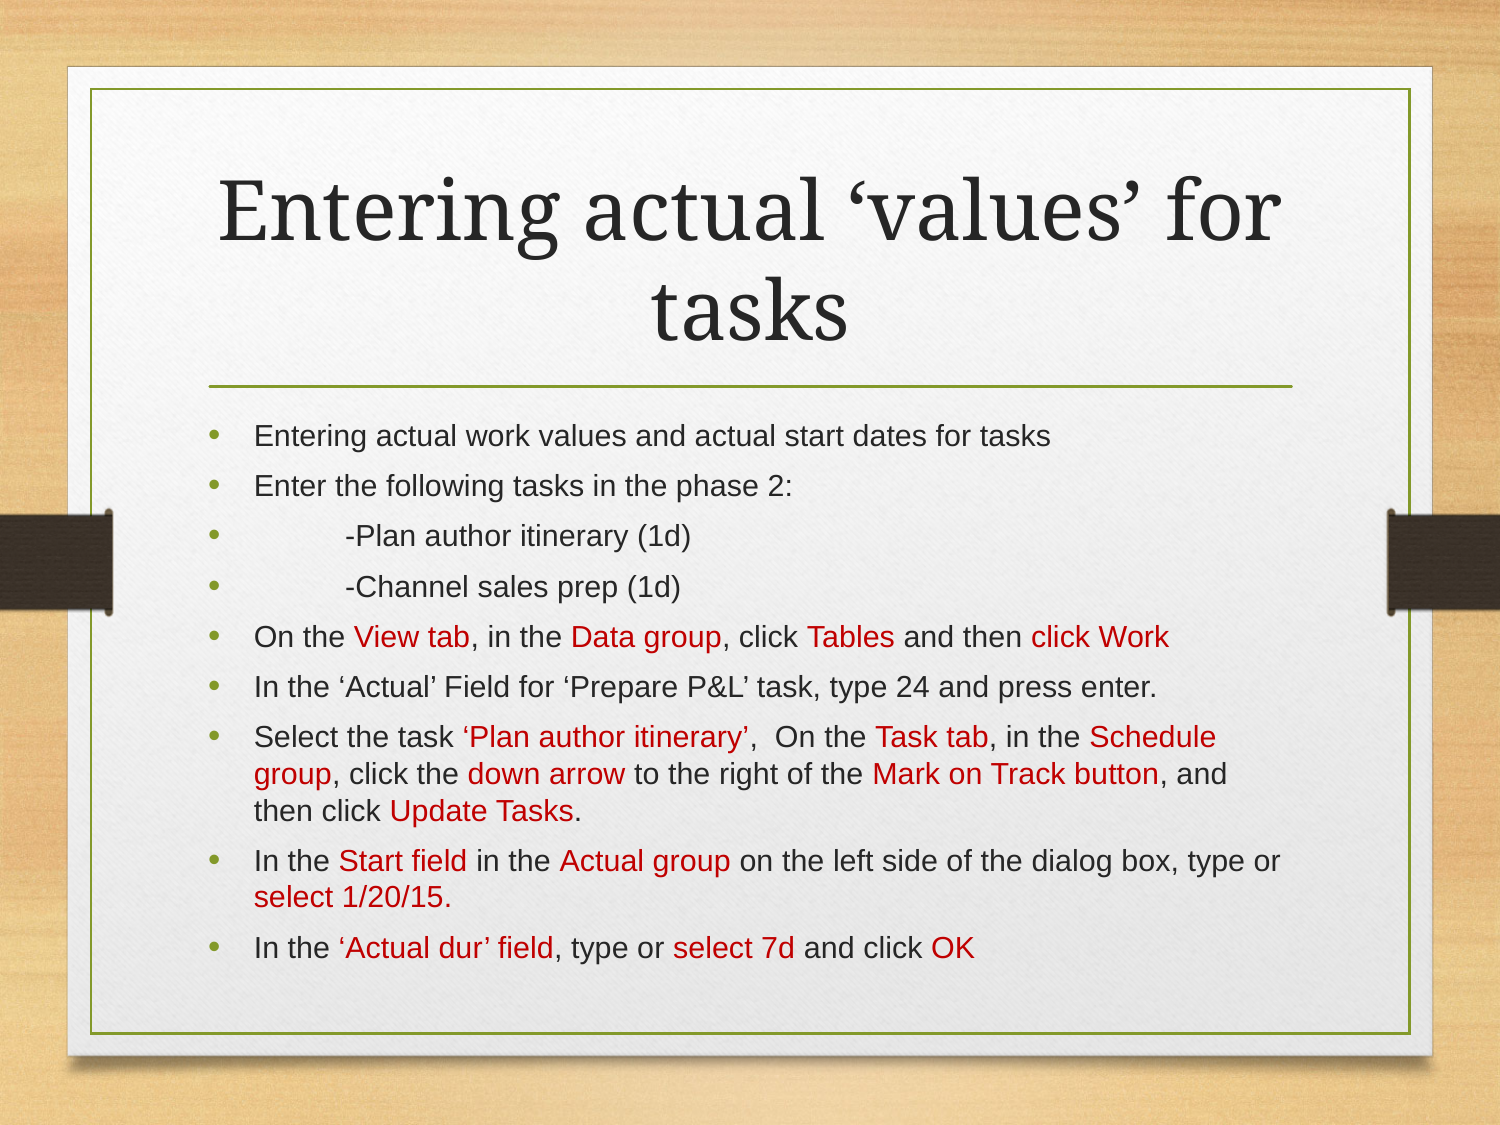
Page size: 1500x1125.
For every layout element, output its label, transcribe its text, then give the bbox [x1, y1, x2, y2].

title Entering actual ‘values’ for tasks [193, 150, 1309, 365]
picture [0, 0, 1500, 1125]
list Entering actual work values and actual start dates for tasks Enter the following tasks in the phase 2: -Plan author itinerary (1d) -Channel sales prep (1d) On the View tab, in the Data group, click Tables and then click Work In the ‘Actual’ Field for ‘Prepare P&L’ task, type 24 and press enter. Select the task ‘Plan author itinerary’, On the Task tab, in the Schedule group, click the down arrow to the right of the Mark on Track button, and then click Update Tasks. In the Start field in the Actual group on the left side of the dialog box, type or select 1/20/15. In the ‘Actual dur’ field, type or select 7d and click OK [193, 408, 1309, 974]
